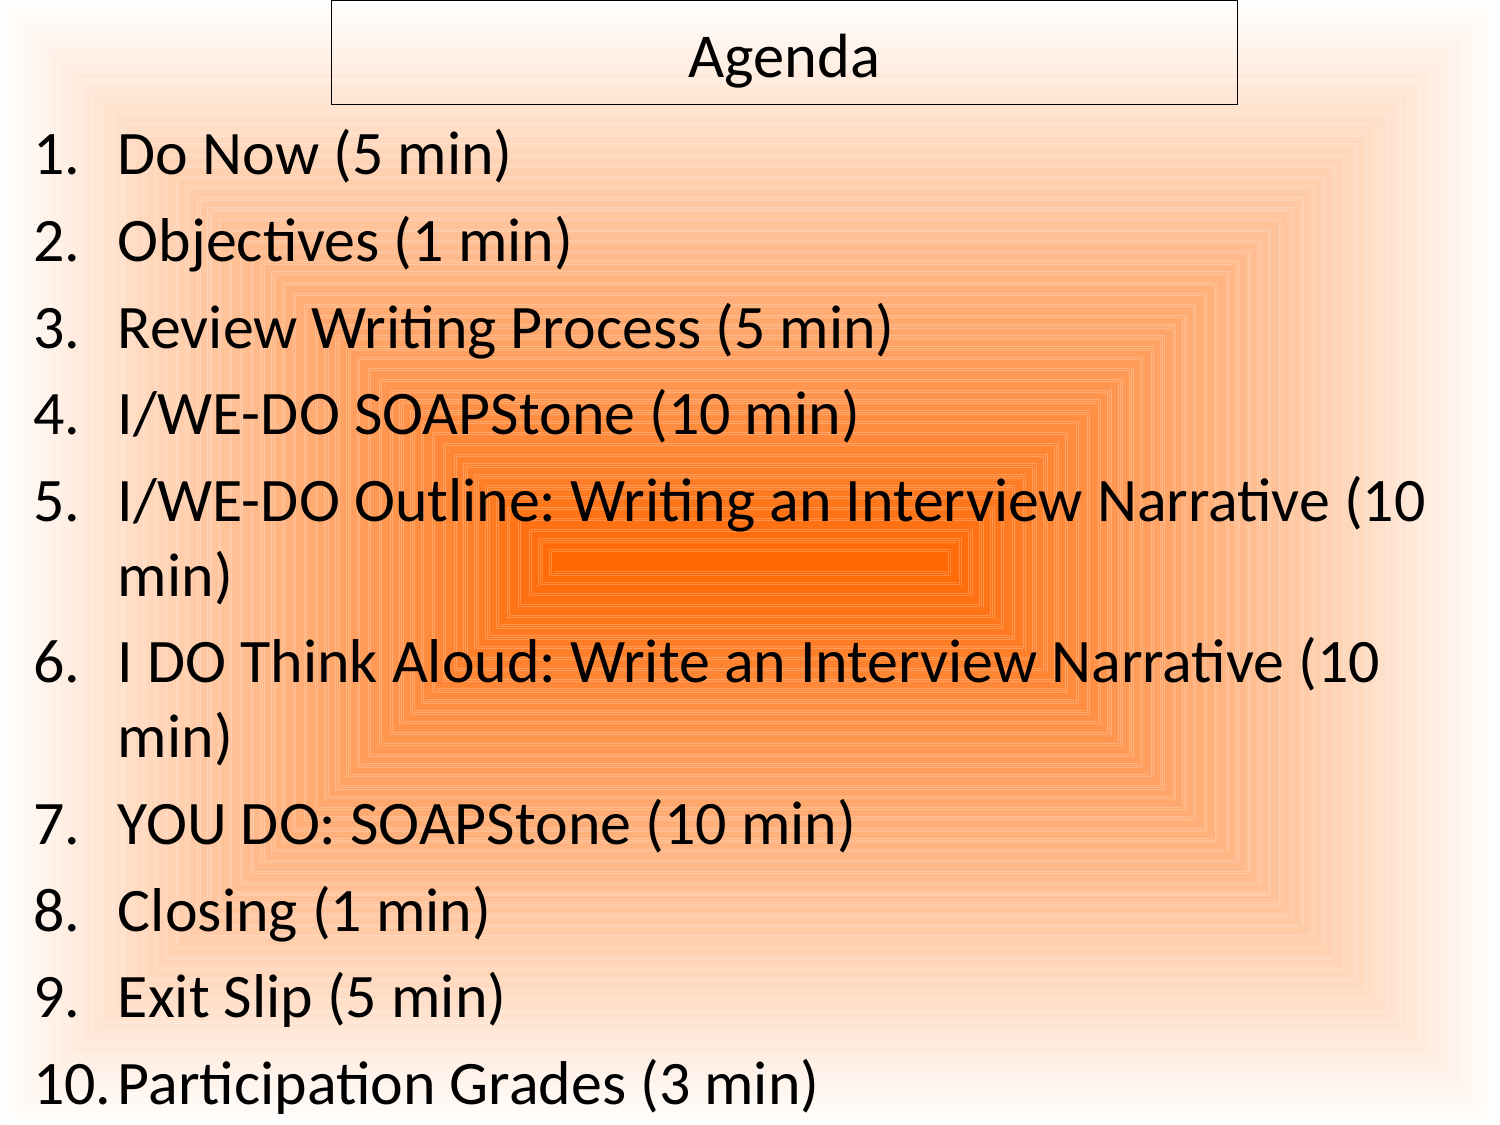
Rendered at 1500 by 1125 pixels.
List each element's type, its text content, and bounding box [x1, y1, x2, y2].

text_box Agenda [331, 0, 1238, 105]
list Do Now (5 min) Objectives (1 min) Review Writing Process (5 min) I/WE-DO SOAPStone (10 min) I/WE-DO Outline: Writing an Interview Narrative (10 min) I DO Think Aloud: Write an Interview Narrative (10 min) YOU DO: SOAPStone (10 min) Closing (1 min) Exit Slip (5 min) Participation Grades (3 min) [0, 104, 1500, 1125]
